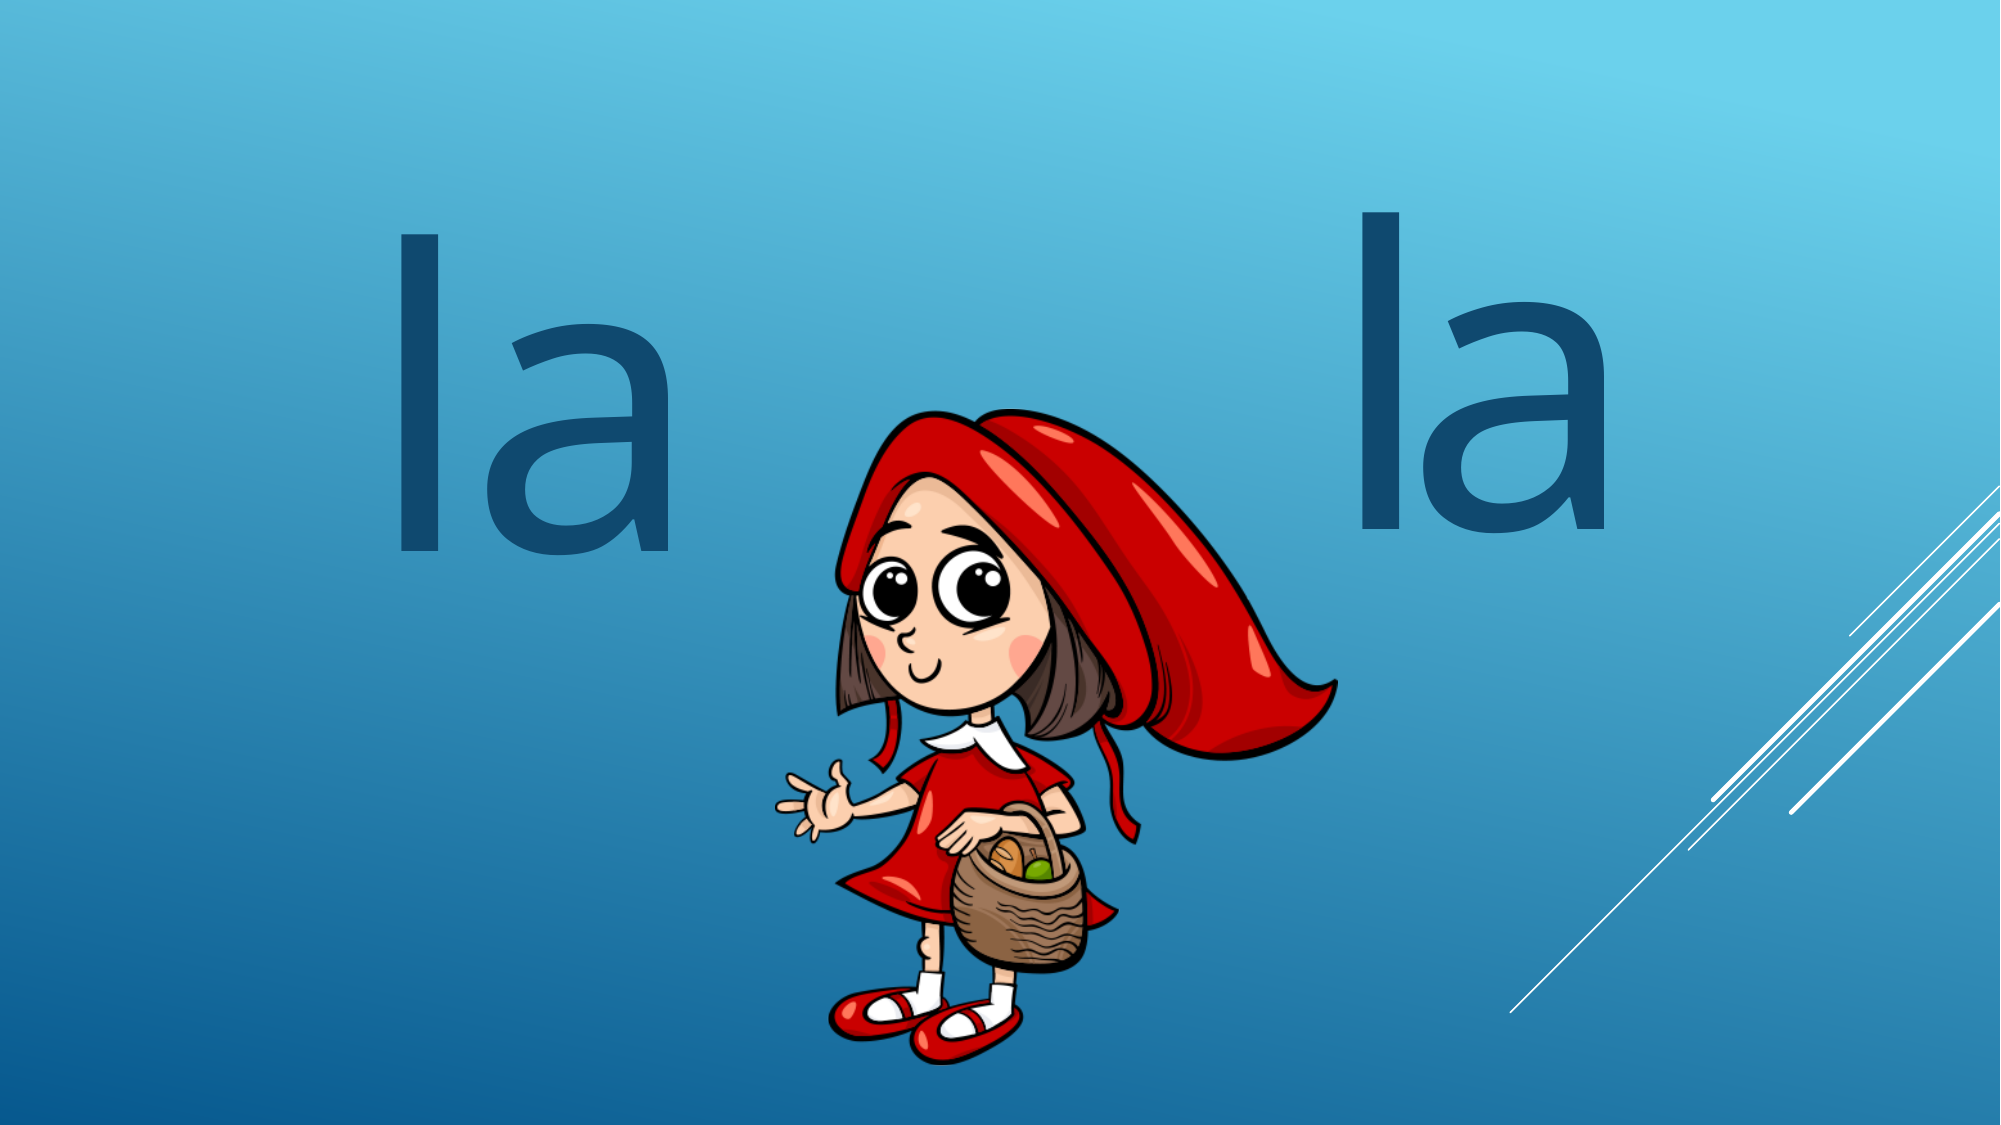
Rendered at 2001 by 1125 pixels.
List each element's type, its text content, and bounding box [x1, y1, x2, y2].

picture [775, 382, 1338, 1095]
text_box a [453, 88, 776, 682]
text_box a [1389, 65, 1712, 659]
list l [351, 88, 453, 682]
text_box l [1312, 65, 1389, 659]
